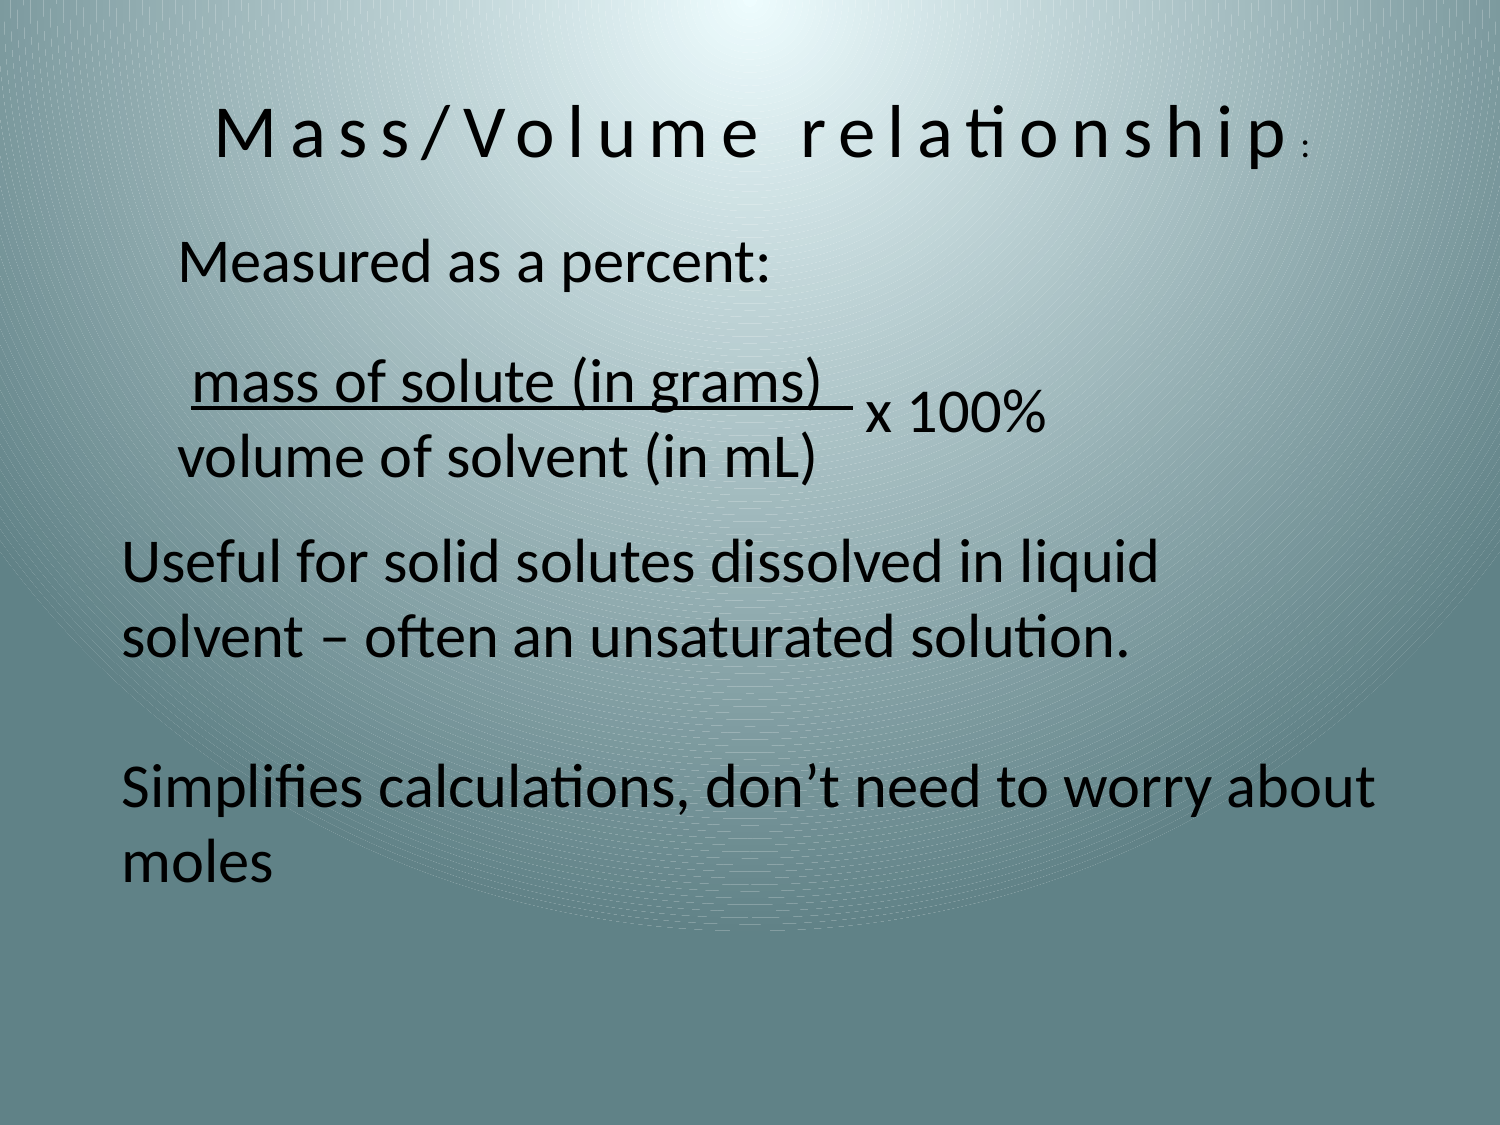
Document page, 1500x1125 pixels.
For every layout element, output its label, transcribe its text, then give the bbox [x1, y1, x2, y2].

text_box Mass/Volume relationship: [199, 74, 1326, 180]
text_box Measured as a percent: mass of solute (in grams) volume of solvent (in mL) [162, 212, 1450, 498]
text_box x 100% [851, 362, 1063, 453]
text_box Useful for solid solutes dissolved in liquid solvent – often an unsaturated solution. Simplifies calculations, don’t need to worry about moles [106, 512, 1407, 902]
